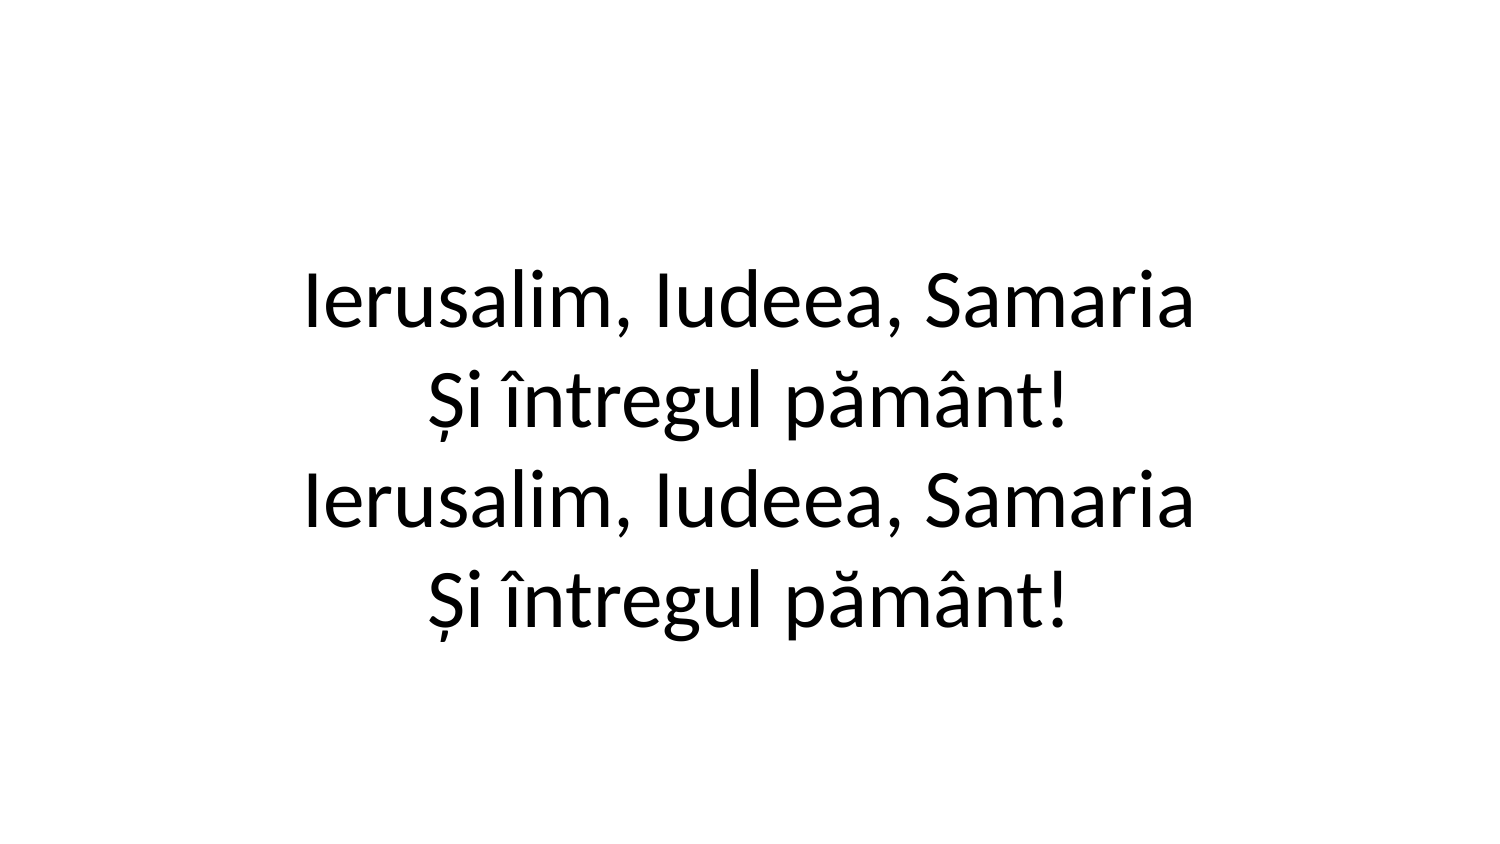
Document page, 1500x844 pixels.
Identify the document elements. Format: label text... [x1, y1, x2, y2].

text_box Ierusalim, Iudeea, Samaria Și întregul pământ! Ierusalim, Iudeea, Samaria Și întregul pământ! [287, 192, 1213, 652]
